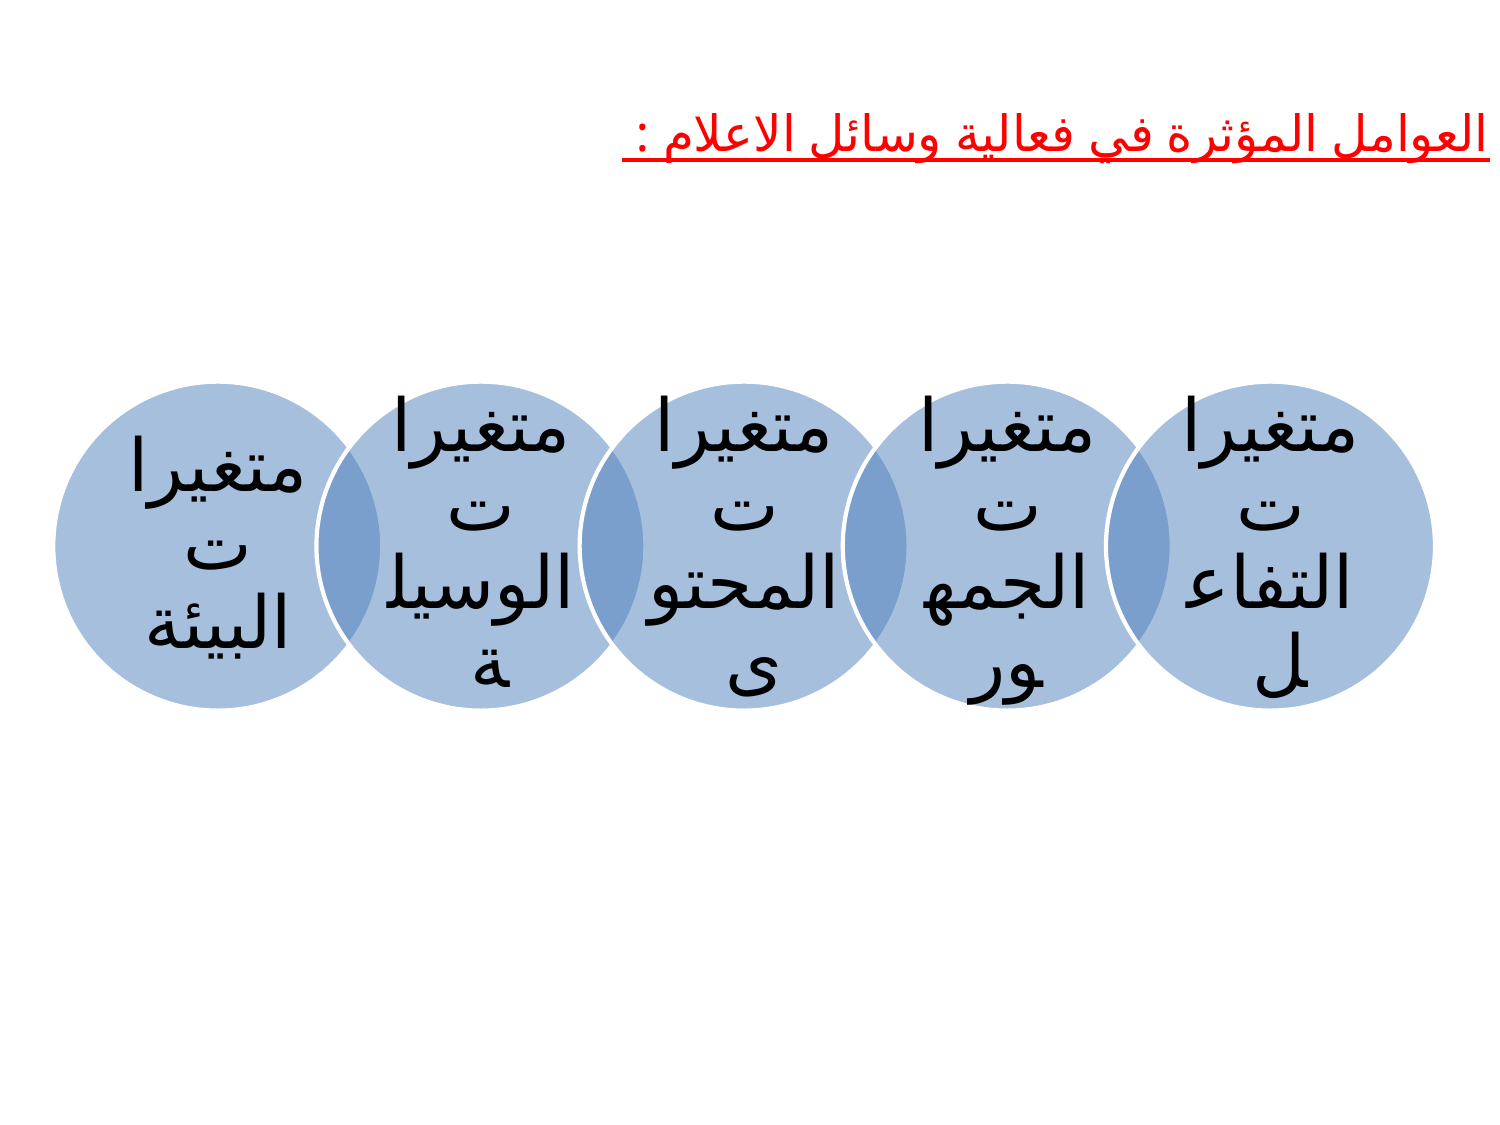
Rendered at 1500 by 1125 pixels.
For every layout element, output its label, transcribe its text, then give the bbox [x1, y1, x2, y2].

text_box العوامل المؤثرة في فعالية وسائل الاعلام : [607, 93, 1500, 169]
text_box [52, 196, 1436, 897]
